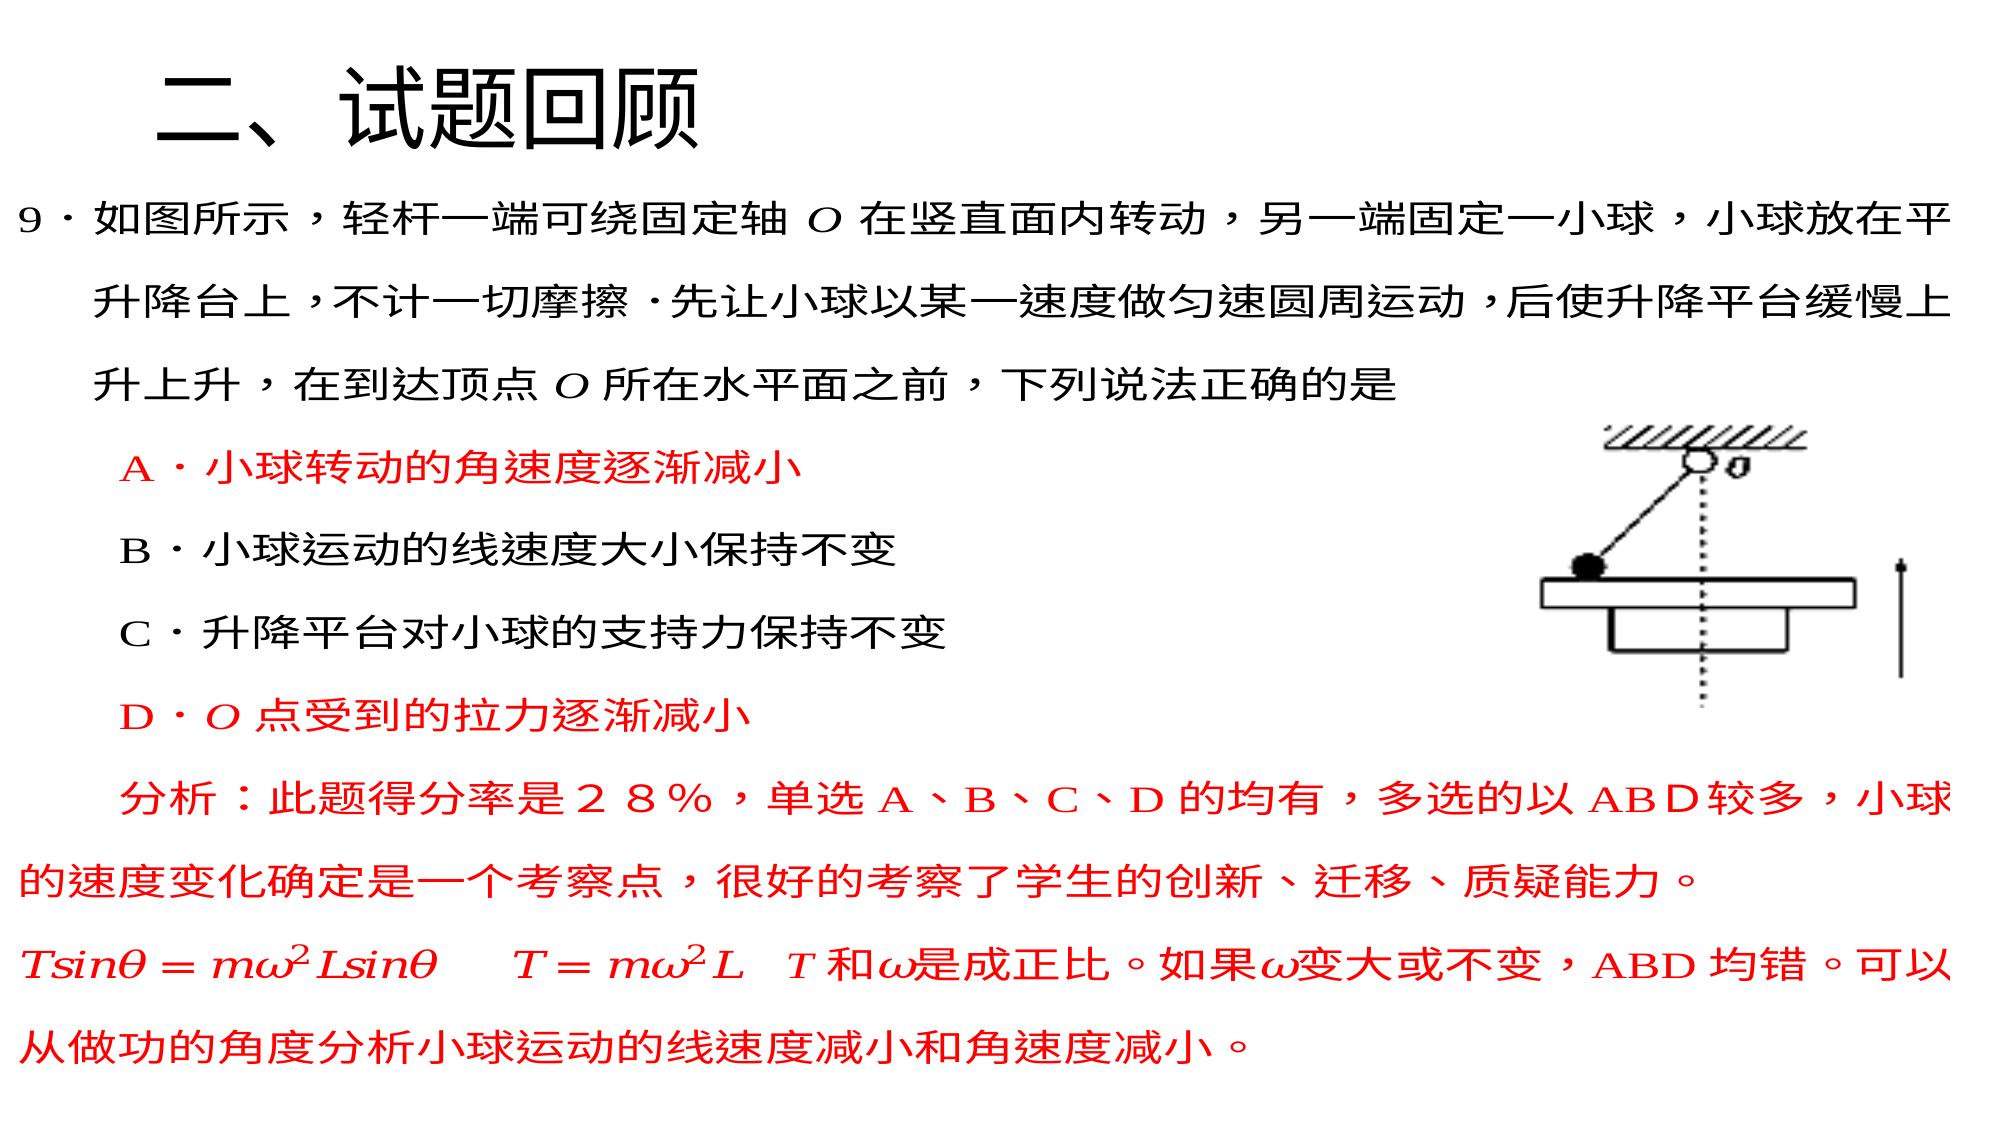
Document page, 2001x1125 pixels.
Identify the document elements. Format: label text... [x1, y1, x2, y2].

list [17, 177, 1950, 1091]
title 二、试题回顾 [137, 4, 1863, 177]
